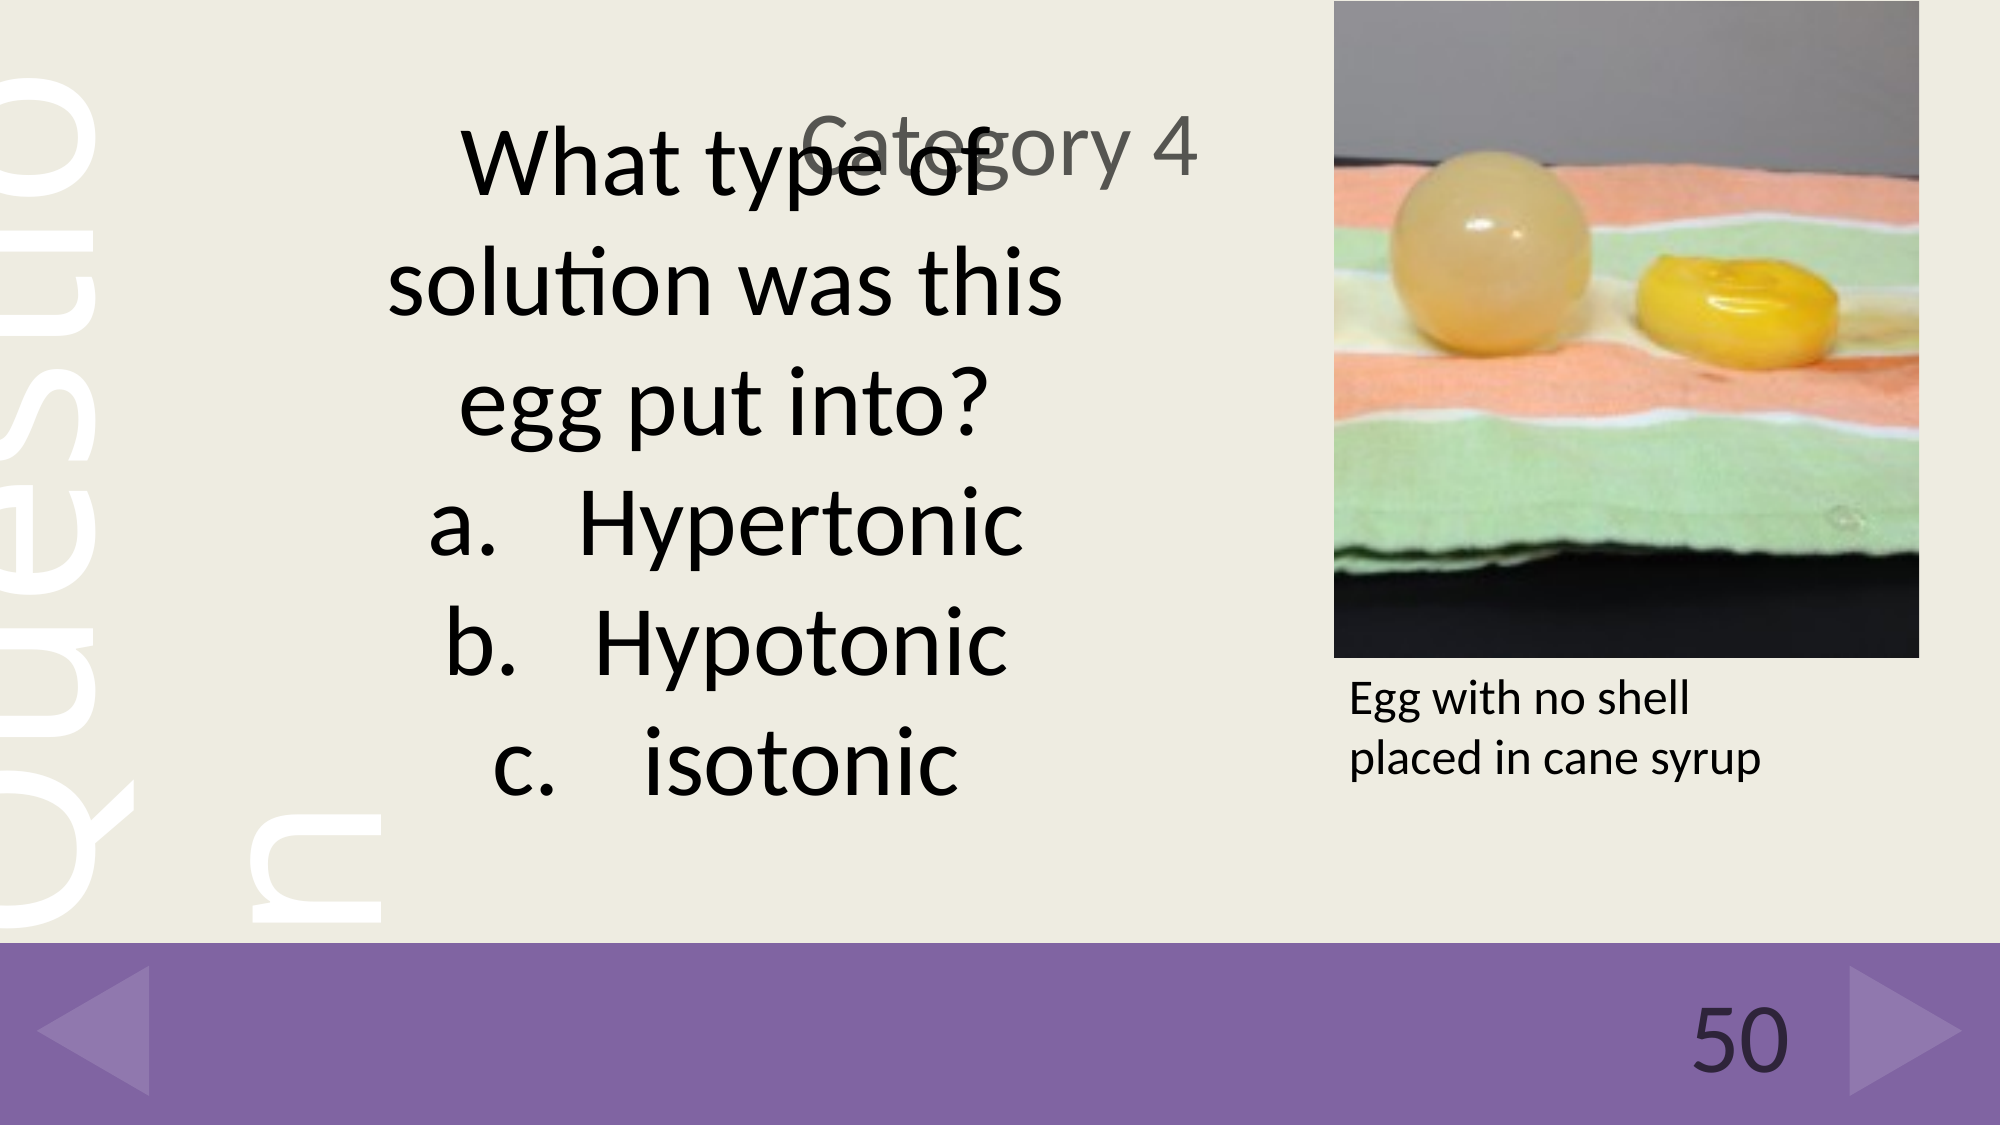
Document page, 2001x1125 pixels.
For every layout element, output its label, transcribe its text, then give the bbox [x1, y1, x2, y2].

title Category 4 [99, 45, 1328, 233]
picture [1333, 1, 1920, 658]
text_box Egg with no shell placed in cane syrup [1333, 665, 1781, 793]
list What type of solution was this egg put into? Hypertonic Hypotonic isotonic [302, 233, 1150, 900]
list 50 [1494, 967, 1806, 1097]
